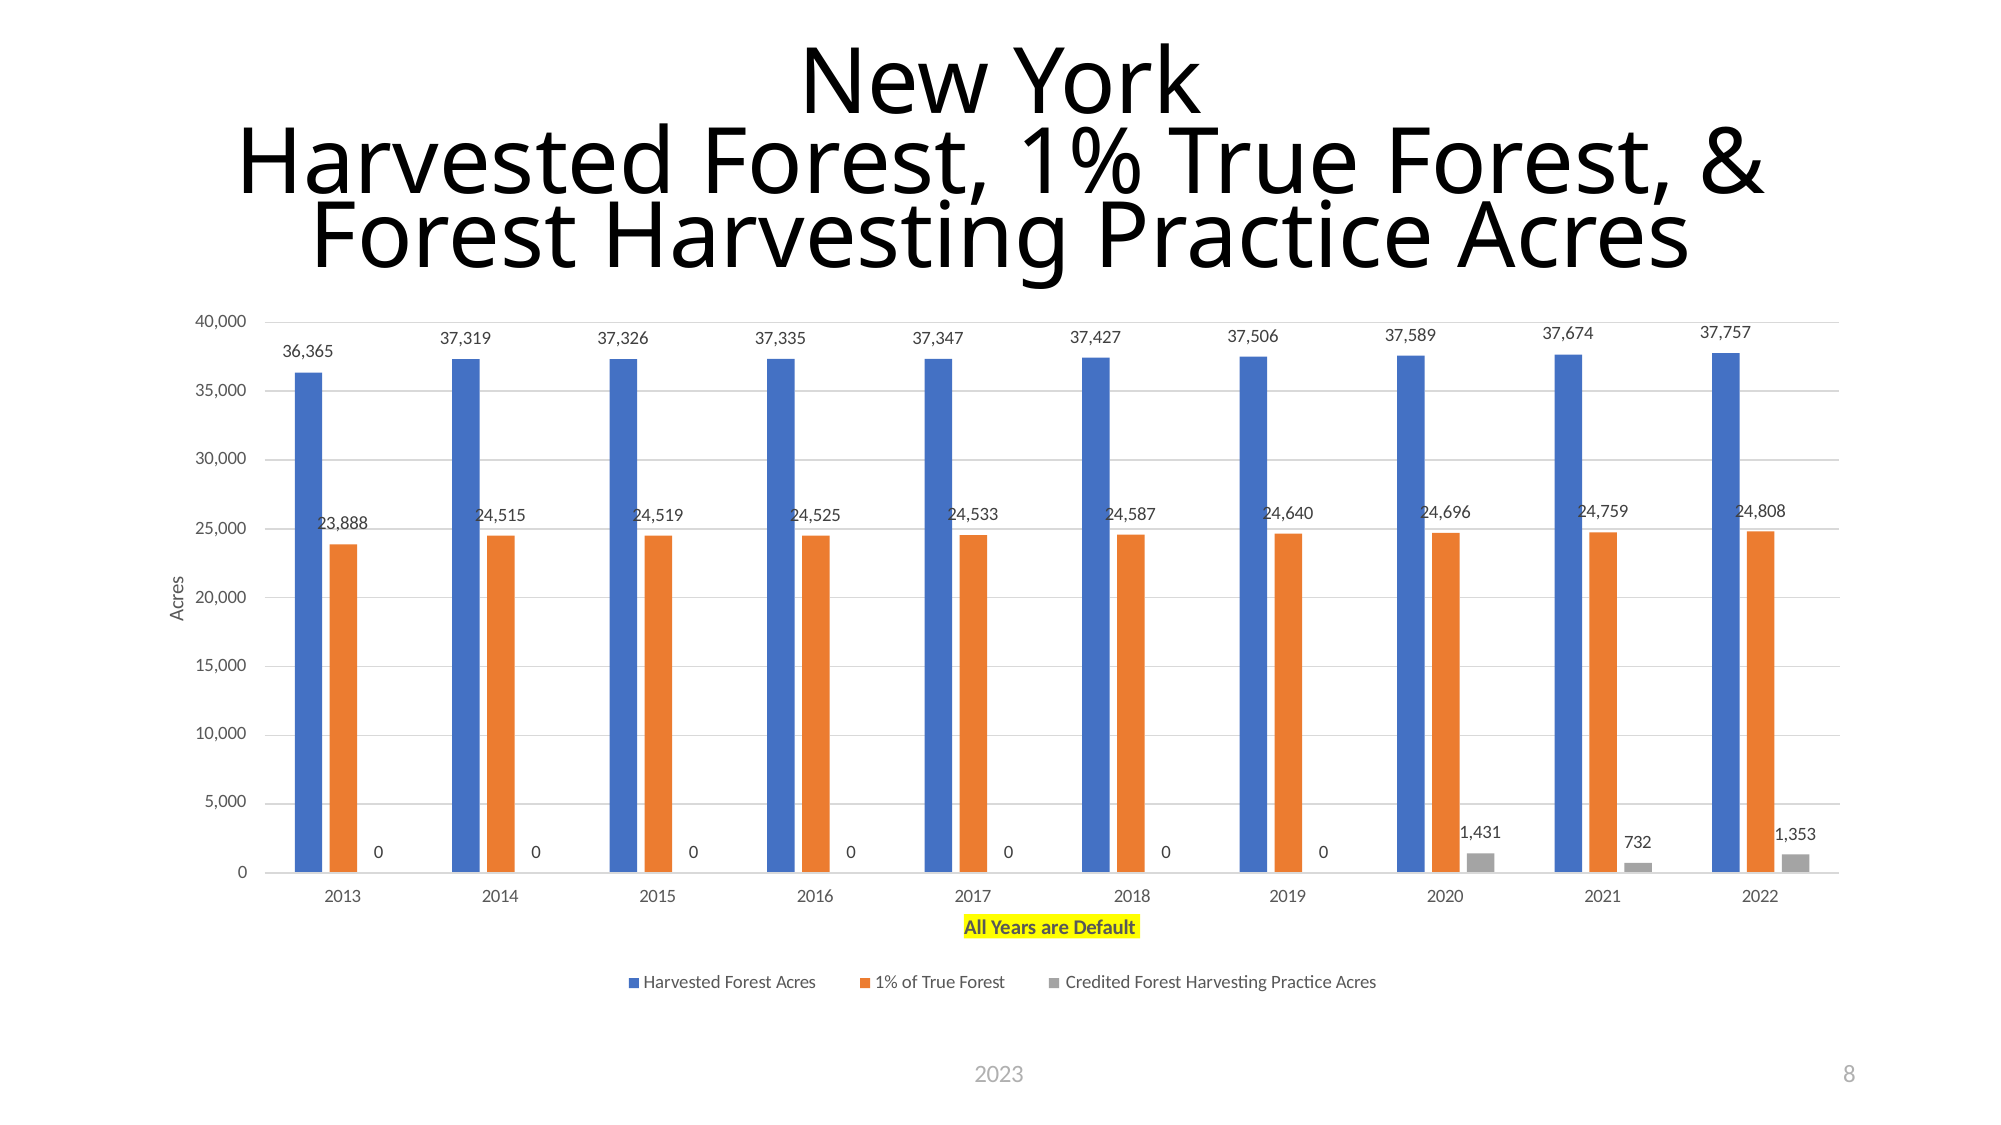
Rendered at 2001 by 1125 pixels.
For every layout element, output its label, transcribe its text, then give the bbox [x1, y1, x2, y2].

text_box 2017 2018 [952, 882, 972, 907]
text_box 0 [235, 857, 250, 883]
text_box All Years are Default [1028, 914, 1141, 939]
text_box 37,335 [752, 323, 810, 349]
text_box 2016 [794, 882, 837, 907]
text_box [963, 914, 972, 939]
text_box 2017 2018 [1028, 882, 1153, 907]
slide_number 8 [1815, 748, 1856, 1125]
text_box 37,589 [1382, 320, 1440, 345]
text_box 37,347 [910, 323, 967, 349]
text_box 37,319 [437, 323, 495, 349]
text_box 2014 [479, 882, 522, 907]
text_box 37,674 [1540, 319, 1597, 344]
text_box 1% of True Forest Credited Forest Harvesting Practice Acres [872, 967, 972, 993]
text_box 25,000 [193, 513, 250, 538]
text_box 37,757 [1697, 317, 1755, 343]
text_box 2015 [637, 882, 680, 907]
text_box 37,326 [595, 323, 652, 349]
text_box 2019 [1267, 882, 1310, 907]
text_box 35,000 30,000 [193, 375, 250, 469]
title New York Harvested Forest, 1% True Forest, & Forest Harvesting Practice Acres [137, 51, 1863, 286]
text_box 1% of True Forest Credited Forest Harvesting Practice Acres [1028, 967, 1381, 993]
text_box 40,000 [193, 306, 250, 332]
text_box 2020 [1424, 882, 1467, 907]
text_box 37,506 [1225, 321, 1282, 346]
text_box [860, 978, 871, 989]
slide_number 2023 [972, 874, 1028, 1125]
text_box Harvested Forest Acres [641, 967, 822, 993]
text_box 36,365 [280, 337, 337, 353]
text_box 20,000 15,000 10,000 5,000 [193, 582, 250, 811]
text_box 2013 [322, 882, 365, 907]
text_box 37,427 [1067, 322, 1125, 348]
text_box 2022 [1739, 882, 1782, 907]
text_box Acres [165, 572, 191, 624]
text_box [264, 353, 1840, 874]
text_box 2021 [1582, 882, 1625, 907]
text_box [628, 978, 639, 989]
